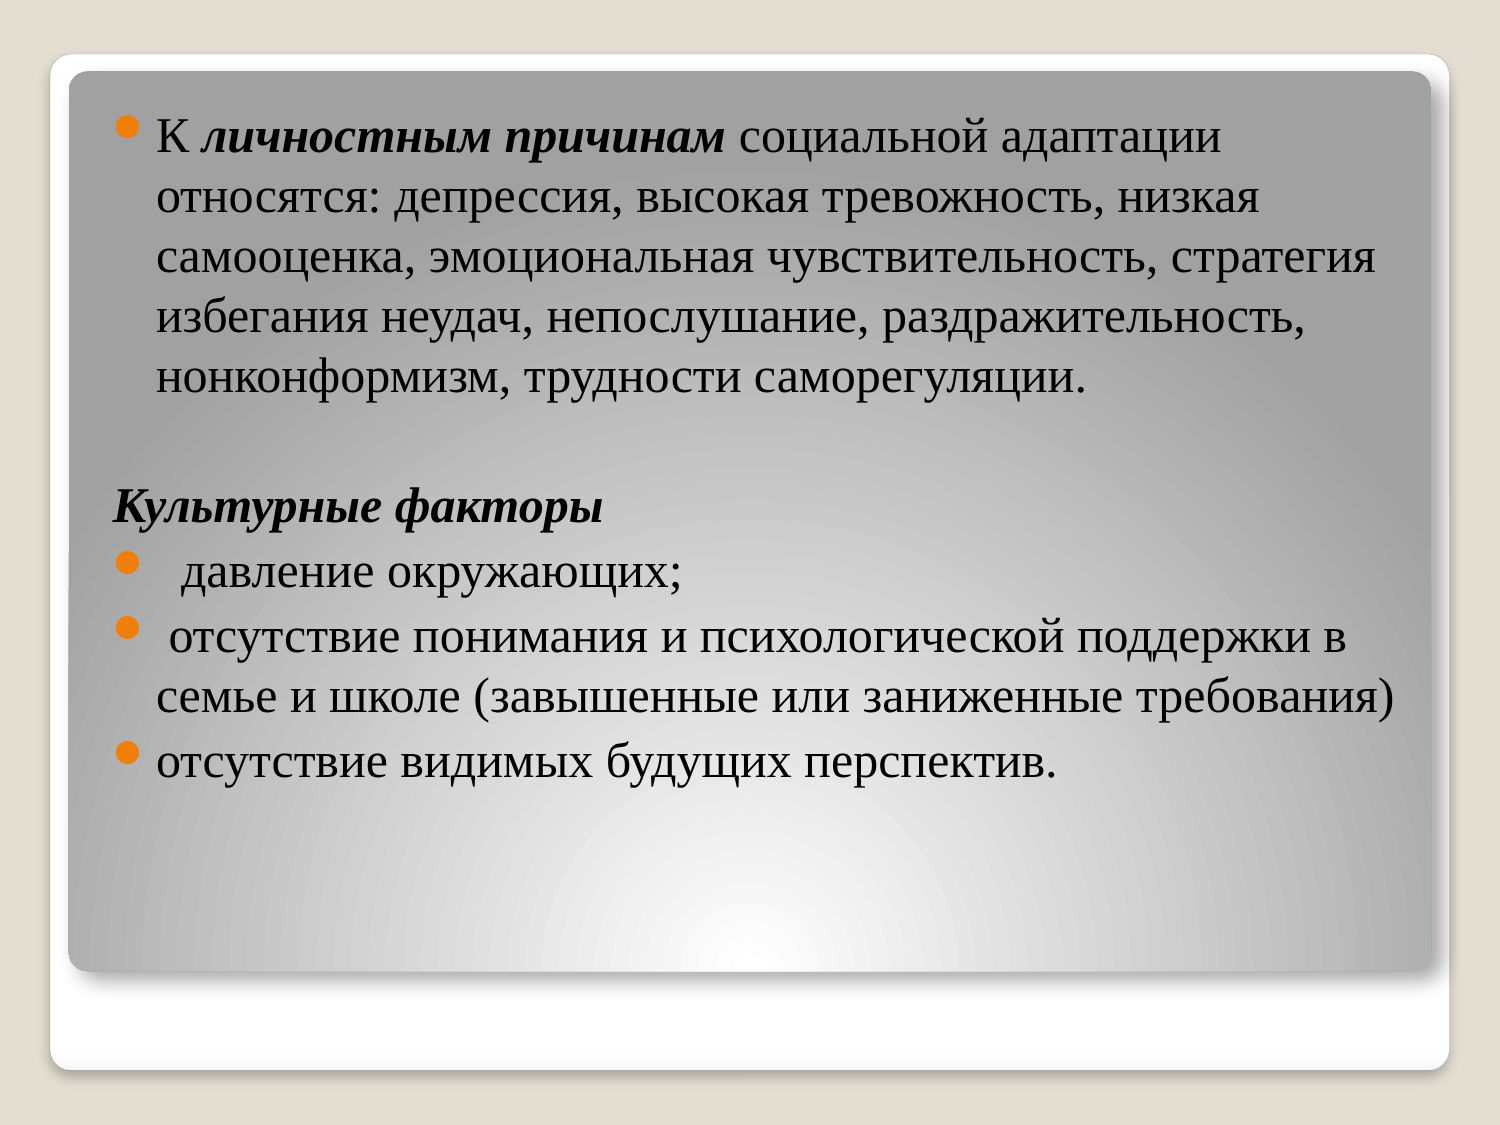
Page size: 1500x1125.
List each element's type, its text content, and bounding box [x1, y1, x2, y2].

list К личностным причинам социальной адаптации относятся: депрессия, высокая тревожность, низкая самооценка, эмоциональная чувствительность, стратегия избегания неудач, непослушание, раздражительность, нонконформизм, трудности саморегуляции. Культурные факторы давление окружающих; отсутствие понимания и психологической поддержки в семье и школе (завышенные или заниженные требования) отсутствие видимых будущих перспектив. [82, 86, 1425, 774]
